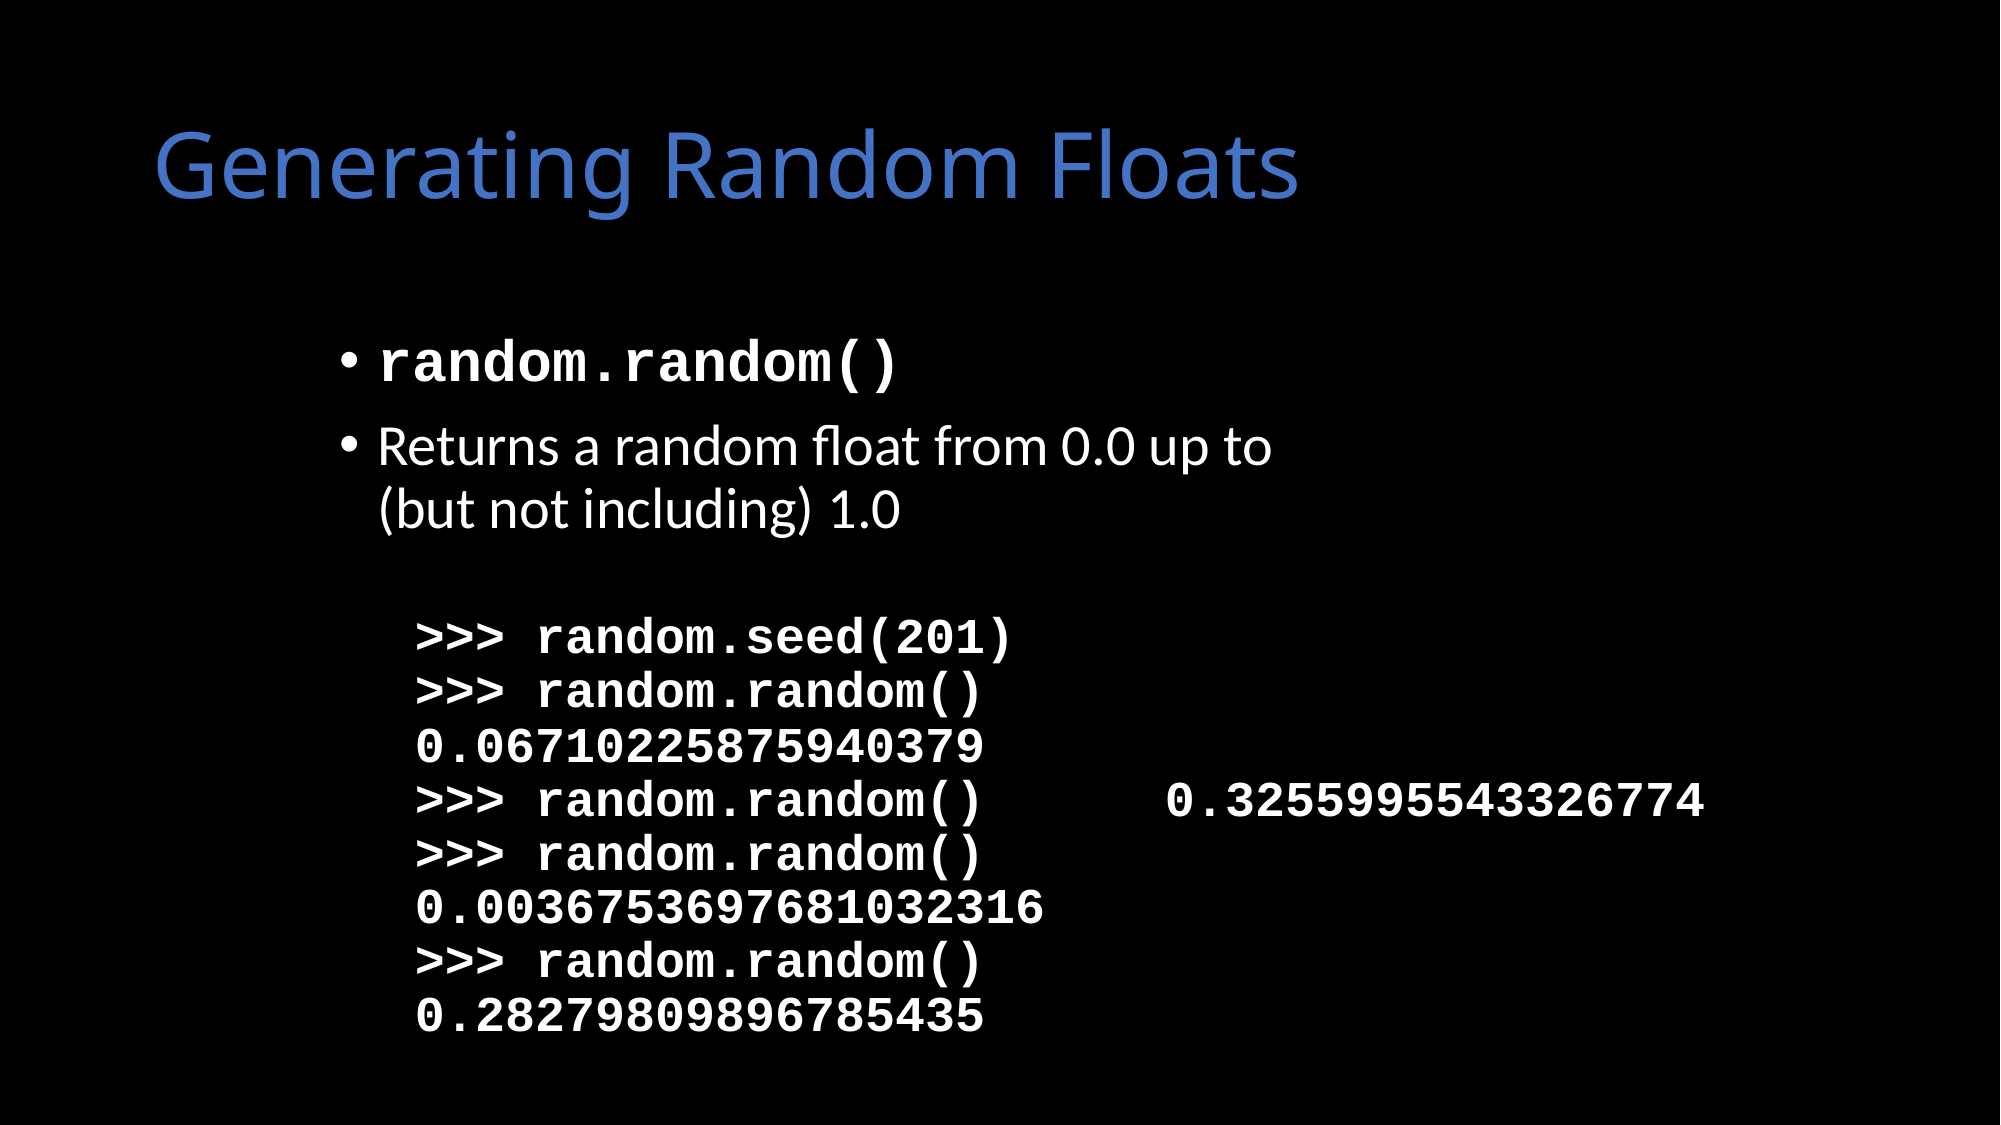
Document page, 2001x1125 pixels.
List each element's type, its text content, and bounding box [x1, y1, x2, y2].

list random.random() Returns a random float from 0.0 up to (but not including) 1.0 >>> random.seed(201) >>> random.random() 0.06710225875940379 >>> random.random() 0.3255995543326774 >>> random.random() 0.0036753697681032316 >>> random.random() 0.28279809896785435 [324, 324, 1750, 1066]
title Generating Random Floats [137, 59, 1863, 278]
